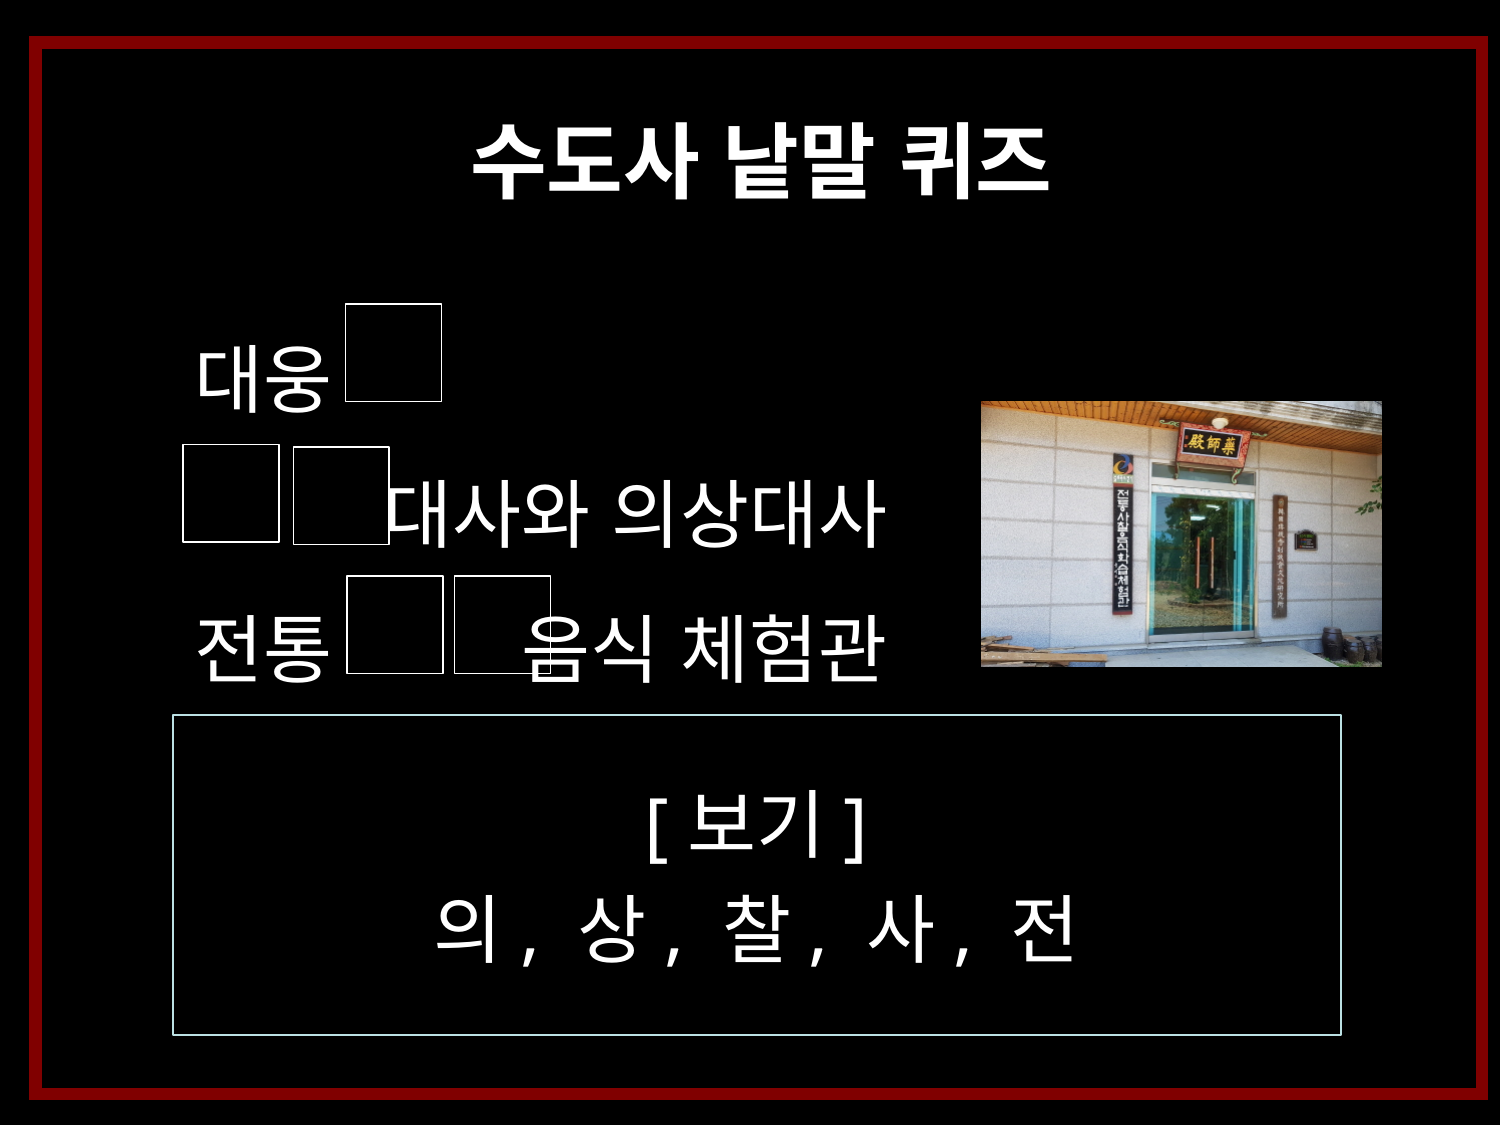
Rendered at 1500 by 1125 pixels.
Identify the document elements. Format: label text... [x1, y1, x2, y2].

text_box [293, 447, 390, 545]
text_box 대웅 대사와 의상대사 전통 음식 체험관 [141, 280, 1240, 700]
text_box [347, 575, 443, 674]
picture [981, 401, 1382, 667]
text_box [183, 444, 279, 542]
text_box [보기] 의, 상, 찰, 사, 전 [172, 714, 1341, 1035]
text_box [454, 576, 551, 674]
text_box 수도사 낱말 퀴즈 [76, 101, 1447, 232]
